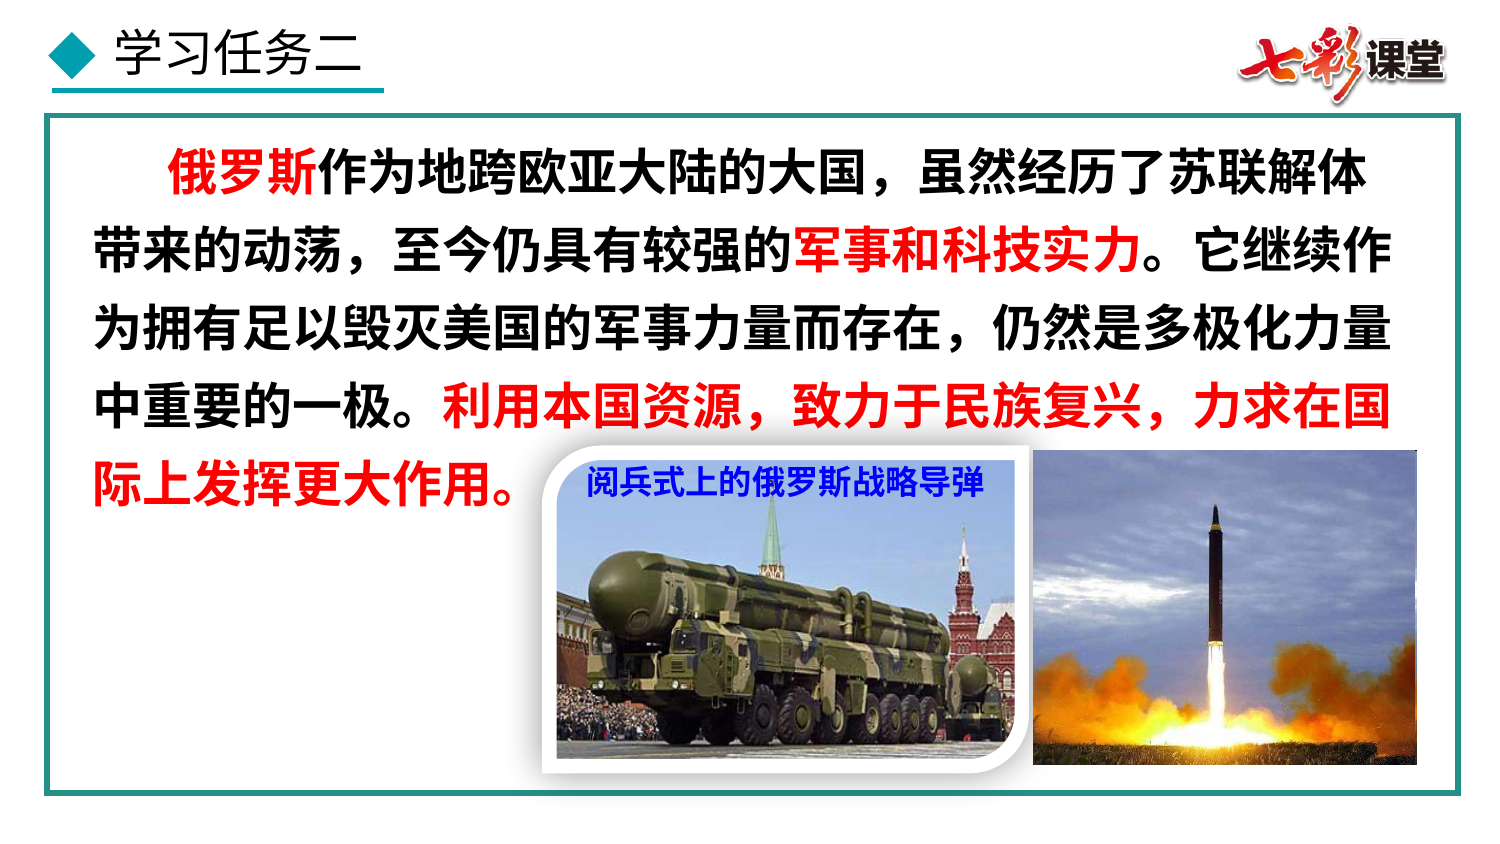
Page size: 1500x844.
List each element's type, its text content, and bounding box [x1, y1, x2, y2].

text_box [548, 450, 1418, 767]
picture [1234, 20, 1451, 108]
text_box 俄罗斯作为地跨欧亚大陆的大国，虽然经历了苏联解体带来的动荡，至今仍具有较强的军事和科技实力。它继续作为拥有足以毁灭美国的军事力量而存在，仍然是多极化力量中重要的一极。利用本国资源，致力于民族复兴，力求在国际上发挥更大作用。 [77, 115, 1430, 521]
